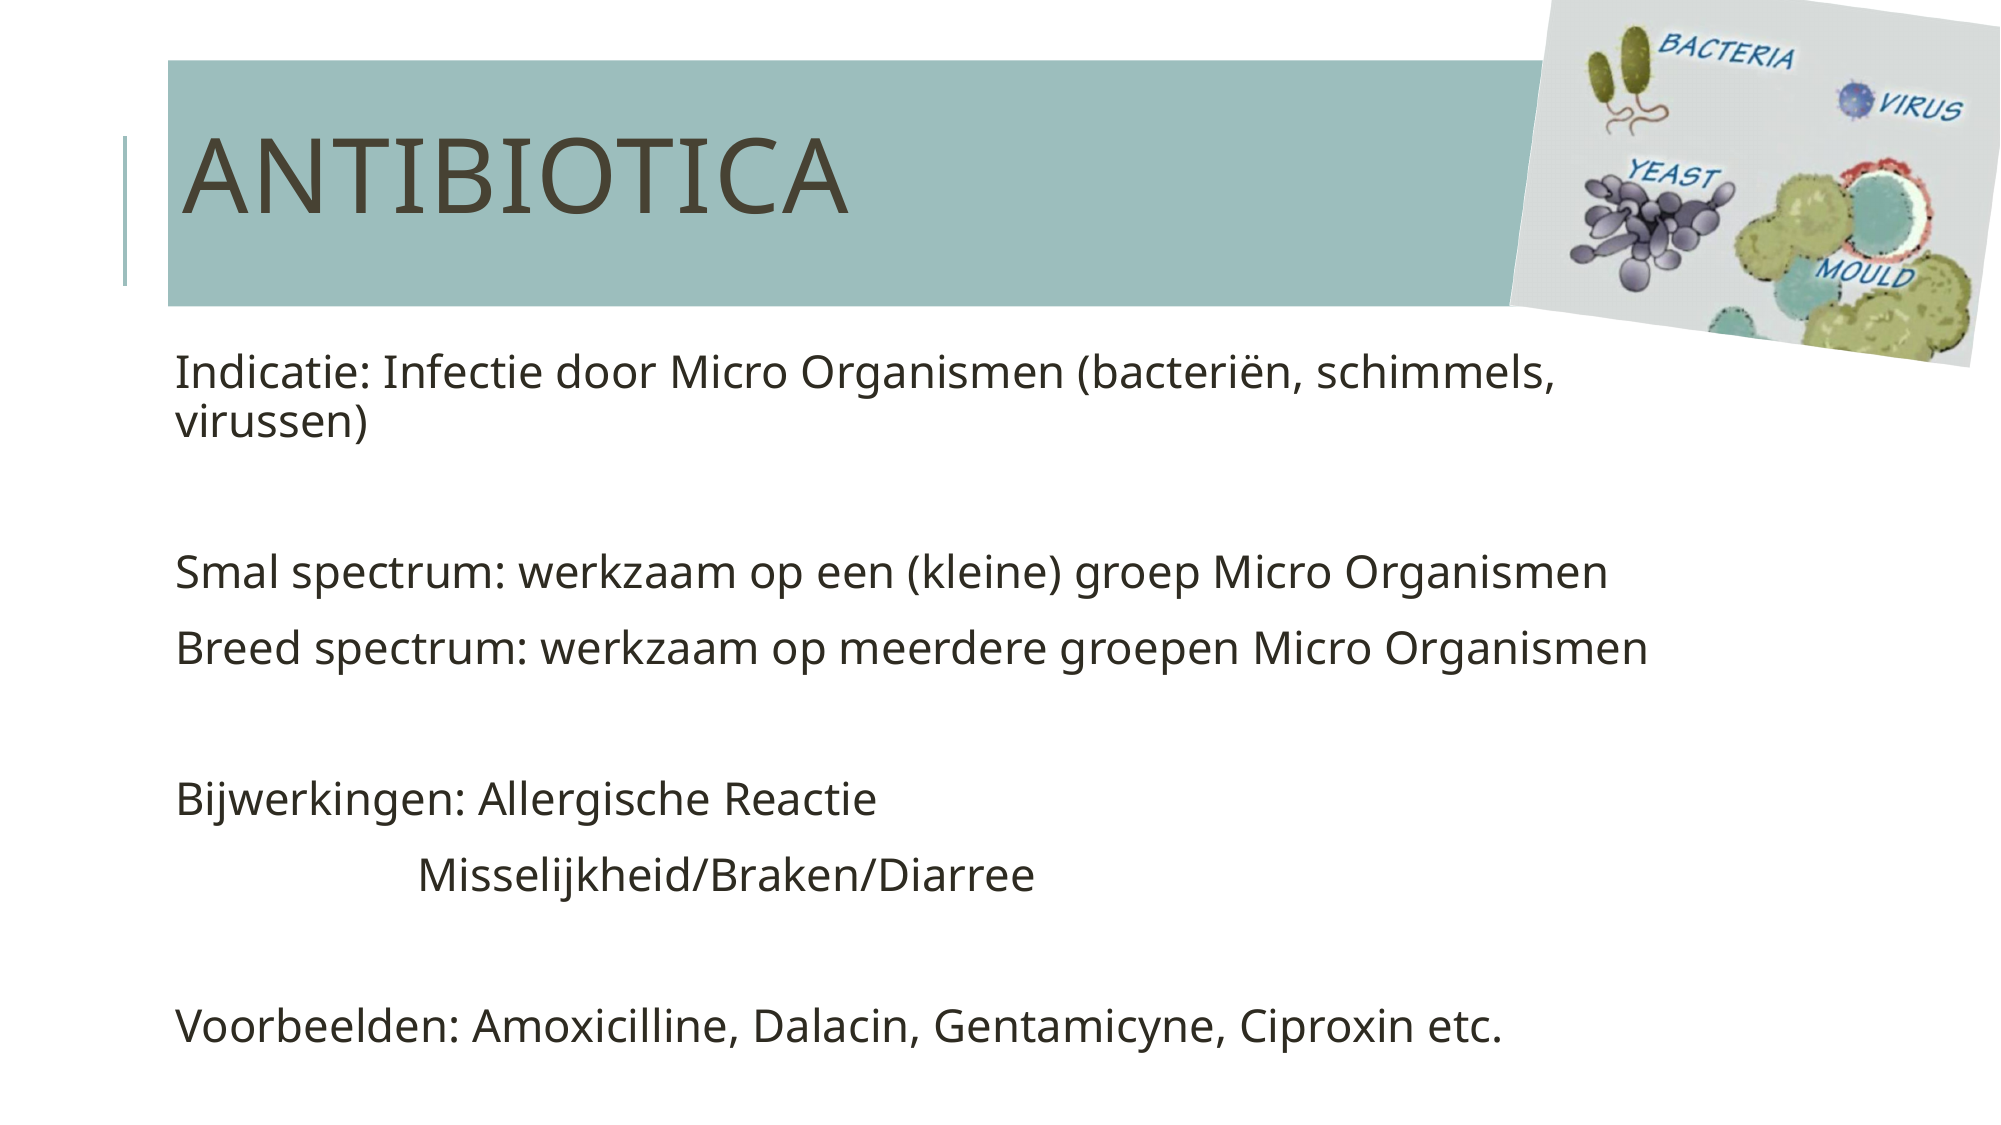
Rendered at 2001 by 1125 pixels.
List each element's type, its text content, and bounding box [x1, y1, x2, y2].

title antibiotica [168, 60, 1523, 307]
picture [1510, 0, 2000, 368]
list Indicatie: Infectie door Micro Organismen (bacteriën, schimmels, virussen) Smal spectrum: werkzaam op een (kleine) groep Micro Organismen Breed spectrum: werkzaam op meerdere groepen Micro Organismen Bijwerkingen: Allergische Reactie Misselijkheid/Braken/Diarree Voorbeelden: Amoxicilline, Dalacin, Gentamicyne, Ciproxin etc. [168, 341, 1763, 1060]
